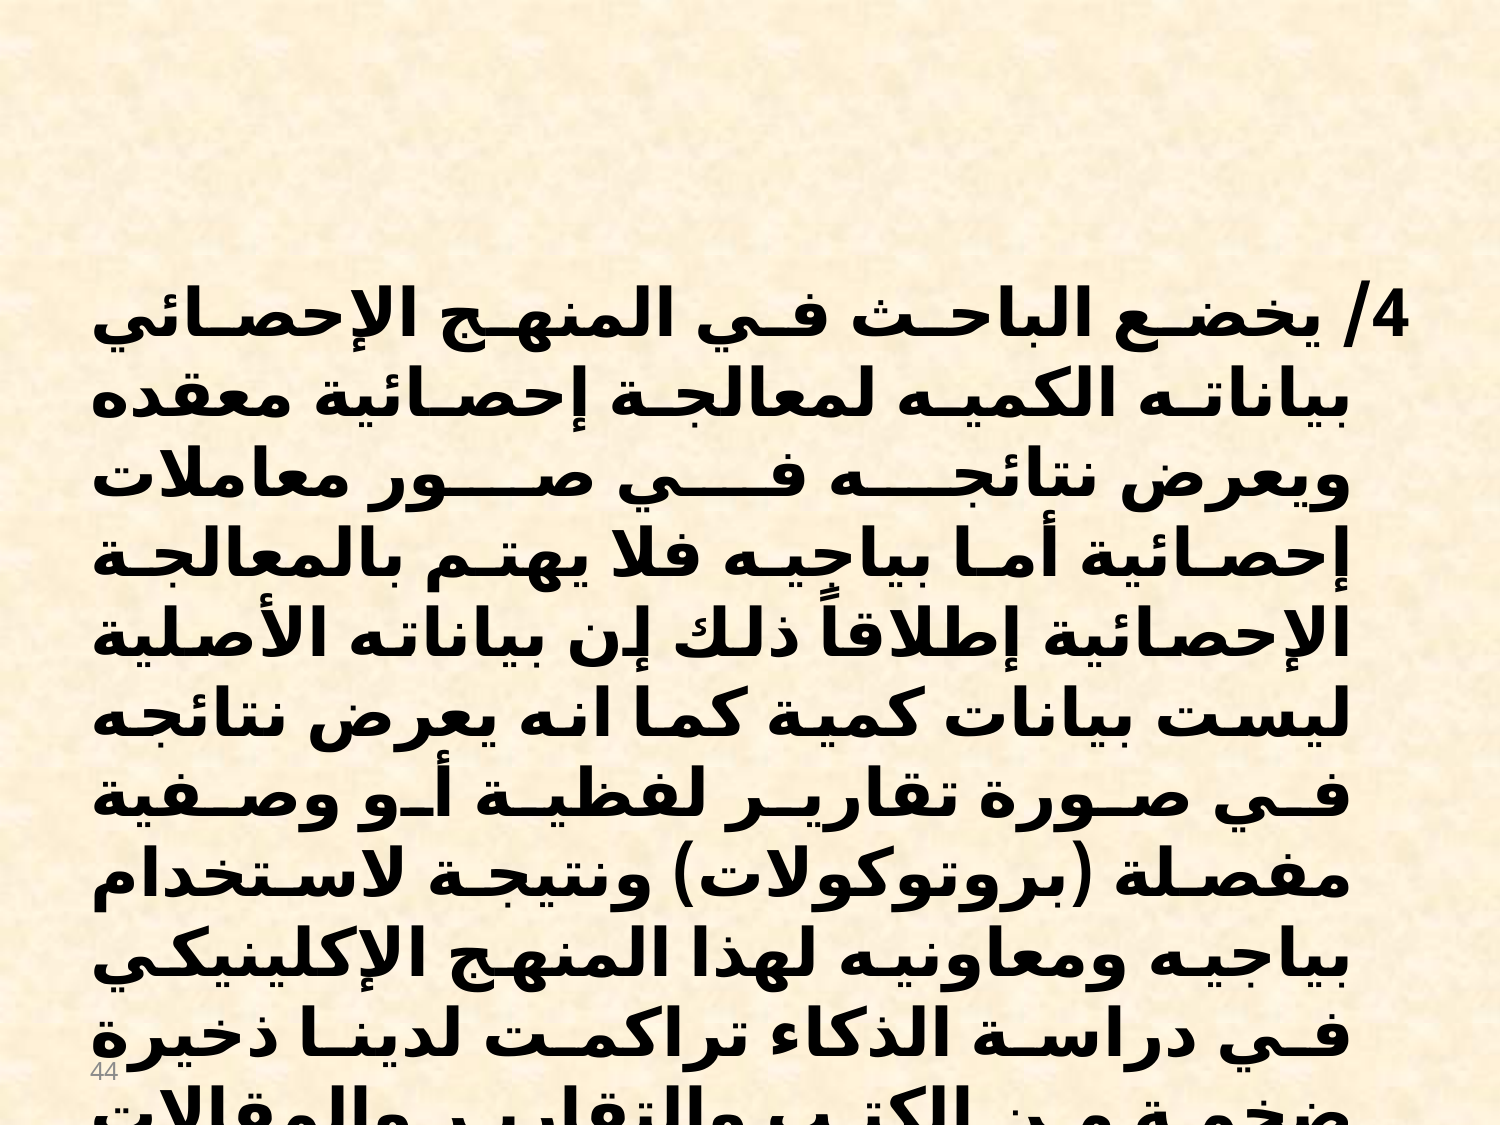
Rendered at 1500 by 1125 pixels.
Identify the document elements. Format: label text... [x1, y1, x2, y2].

slide_number 44 [75, 1042, 425, 1103]
picture [0, 0, 1500, 1125]
list 4/ يخضع الباحث في المنهج الإحصائي بياناته الكميه لمعالجة إحصائية معقده ويعرض نتائجه في صور معاملات إحصائية أما بياجيه فلا يهتم بالمعالجة الإحصائية إطلاقاً ذلك إن بياناته الأصلية ليست بيانات كمية كما انه يعرض نتائجه في صورة تقارير لفظية أو وصفية مفصلة (بروتوكولات) ونتيجة لاستخدام بياجيه ومعاونيه لهذا المنهج الإكلينيكي في دراسة الذكاء تراكمت لدينا ذخيرة ضخمة من الكتب والتقارير والمقالات الفريدة في نوعها وفي معالجتها لموضوع الذكاء والنمو العقلي. [75, 262, 1425, 1005]
